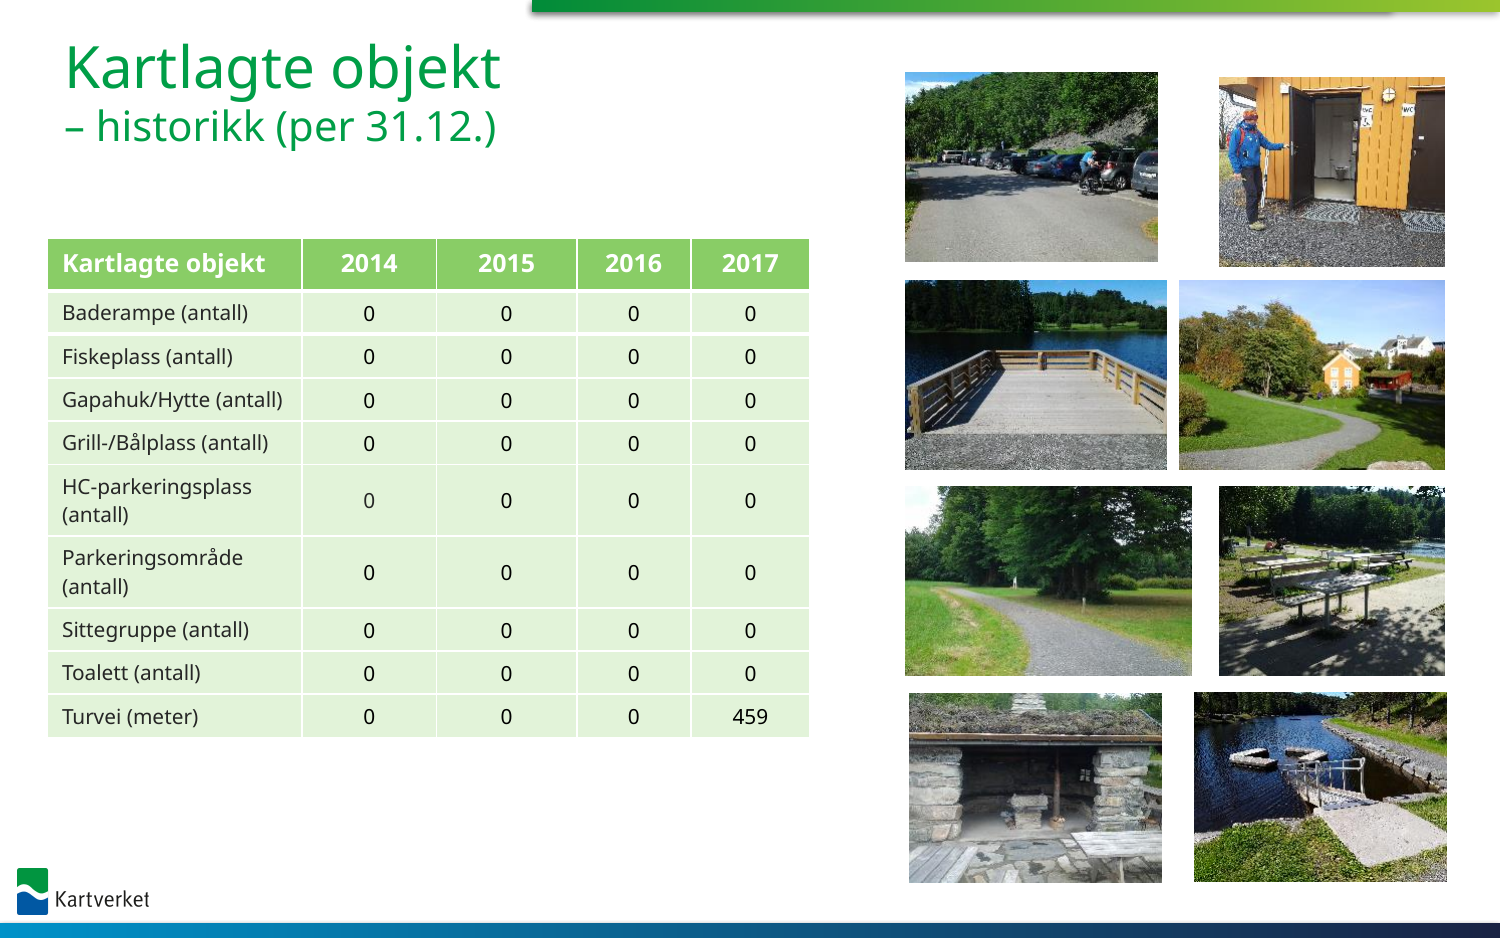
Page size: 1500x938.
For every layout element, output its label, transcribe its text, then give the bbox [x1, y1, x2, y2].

table_cell HC-parkeringsplass (antall) [48, 465, 301, 535]
table_cell Turvei (meter) [48, 695, 301, 737]
table_cell Gapahuk/Hytte (antall) [48, 379, 301, 420]
table_cell 0 [692, 465, 809, 535]
picture [1179, 280, 1445, 470]
table_cell 0 [303, 609, 436, 650]
picture [905, 72, 1158, 262]
table_cell 0 [692, 537, 809, 607]
table_cell 0 [437, 695, 576, 737]
table_cell 0 [437, 465, 576, 535]
table_cell 0 [578, 652, 690, 693]
table_cell 0 [303, 652, 436, 693]
text_box Kartlagte objekt – historikk (per 31.12.) [49, 14, 1431, 158]
table_cell 0 [692, 422, 809, 464]
table_cell 0 [437, 422, 576, 464]
table_header Kartlagte objekt [48, 239, 301, 289]
picture [1219, 77, 1445, 267]
table_cell 0 [303, 379, 436, 420]
table_cell 0 [692, 336, 809, 377]
table_cell Grill-/Bålplass (antall) [48, 422, 301, 464]
table_cell 0 [578, 336, 690, 377]
table_cell 0 [578, 465, 690, 535]
table_cell 0 [303, 293, 436, 332]
table_cell 0 [692, 293, 809, 332]
picture [1219, 486, 1445, 676]
table_header 2015 [437, 239, 576, 289]
table_cell 0 [578, 537, 690, 607]
picture [909, 693, 1163, 884]
table_cell 0 [437, 609, 576, 650]
table_cell 0 [578, 422, 690, 464]
picture [1194, 692, 1448, 882]
table_cell 0 [578, 293, 690, 332]
table_cell Fiskeplass (antall) [48, 336, 301, 377]
table_cell 0 [692, 652, 809, 693]
table_header 2014 [303, 239, 436, 289]
table_cell 0 [578, 609, 690, 650]
table_cell 0 [437, 652, 576, 693]
table_cell Parkeringsområde (antall) [48, 537, 301, 607]
table_cell Toalett (antall) [48, 652, 301, 693]
table_cell 0 [303, 465, 436, 535]
table_cell 459 [692, 695, 809, 737]
table_cell Sittegruppe (antall) [48, 609, 301, 650]
picture [905, 280, 1167, 470]
table_cell 0 [692, 379, 809, 420]
table_cell 0 [437, 336, 576, 377]
table_cell 0 [692, 609, 809, 650]
table_header 2017 [692, 239, 809, 289]
table_cell 0 [303, 336, 436, 377]
table_cell 0 [437, 379, 576, 420]
table_cell 0 [437, 537, 576, 607]
table_cell 0 [303, 537, 436, 607]
table_cell 0 [303, 695, 436, 737]
table_cell 0 [303, 422, 436, 464]
table_header 2016 [578, 239, 690, 289]
table_cell 0 [437, 293, 576, 332]
picture [905, 486, 1193, 676]
table_cell 0 [578, 695, 690, 737]
table_cell Baderampe (antall) [48, 293, 301, 332]
table_cell 0 [578, 379, 690, 420]
